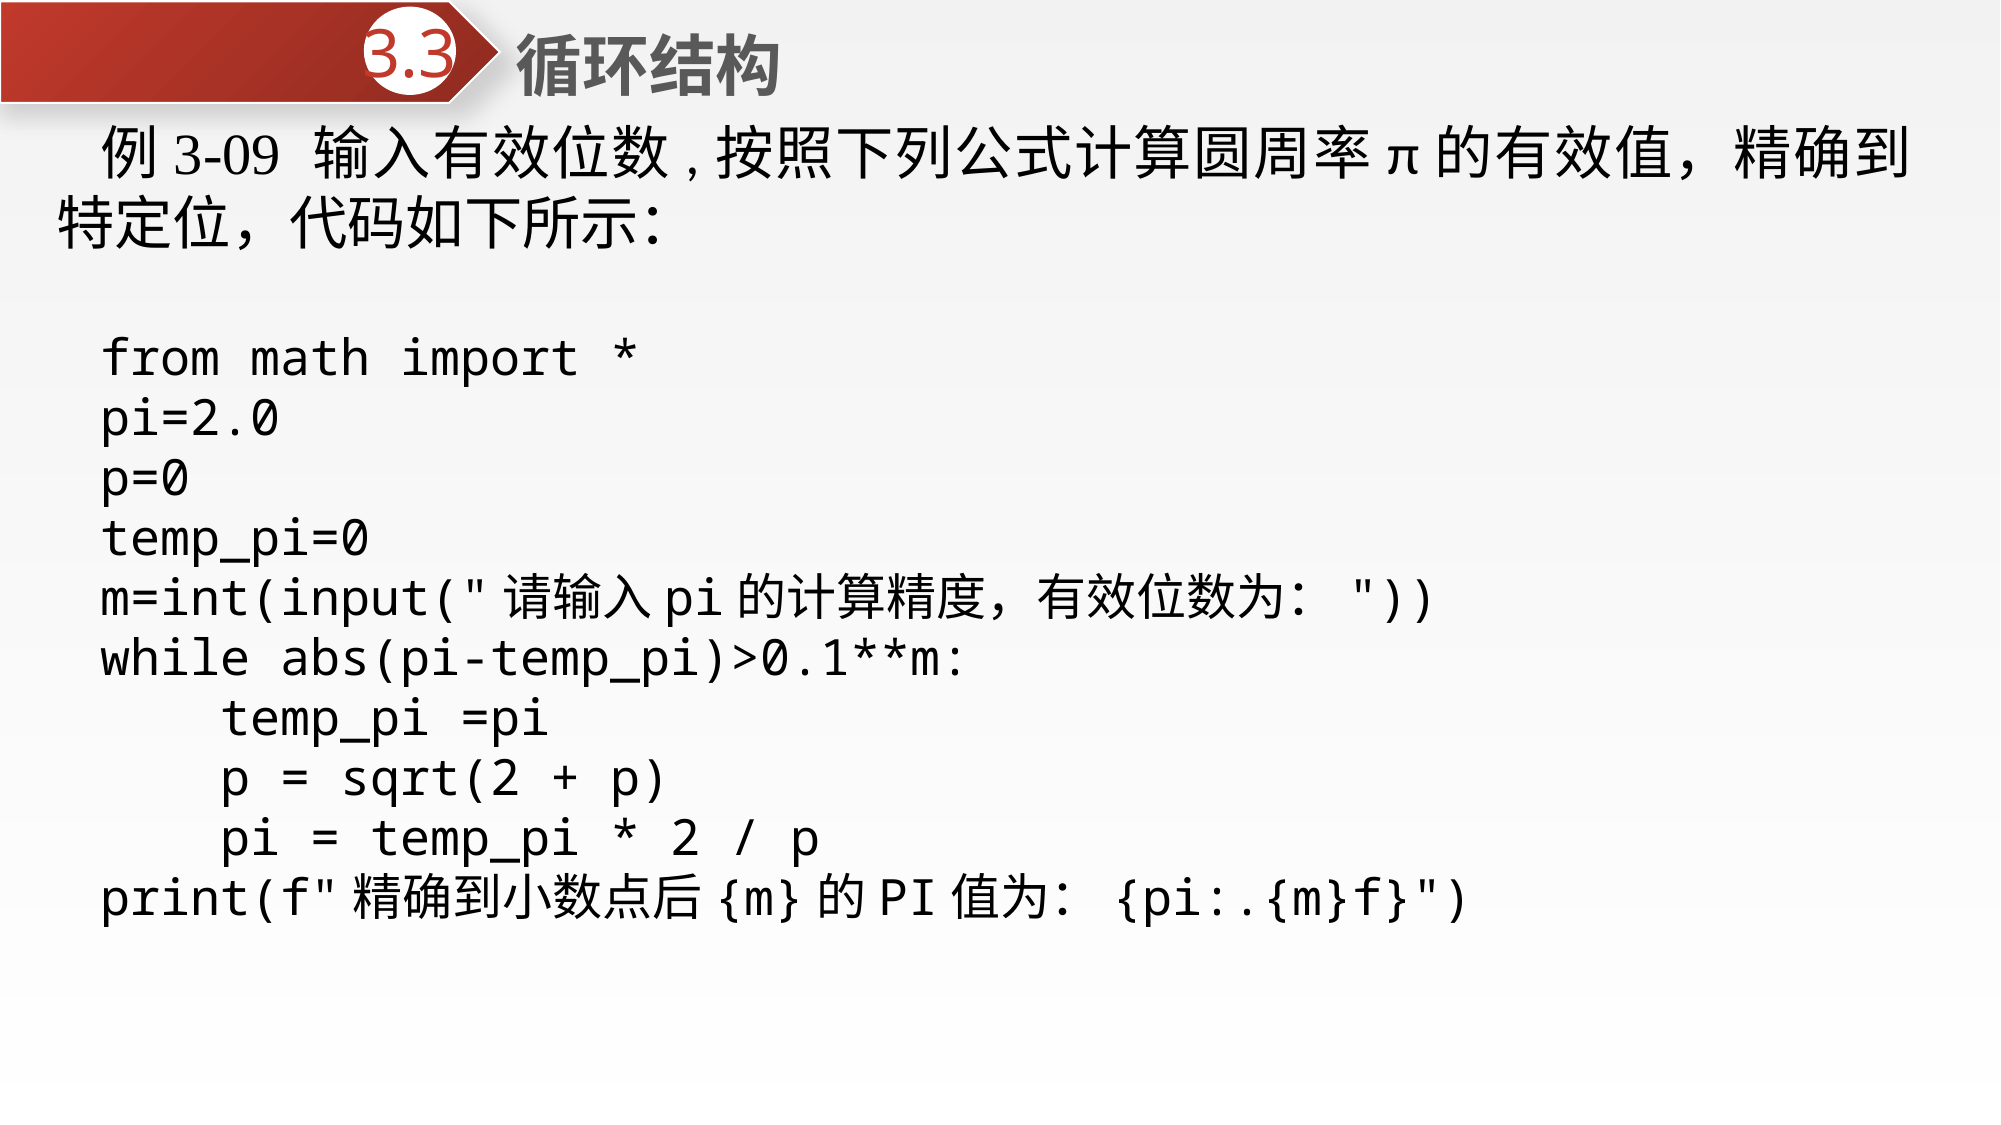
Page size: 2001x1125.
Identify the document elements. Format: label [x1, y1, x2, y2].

text_box [0, 0, 984, 104]
